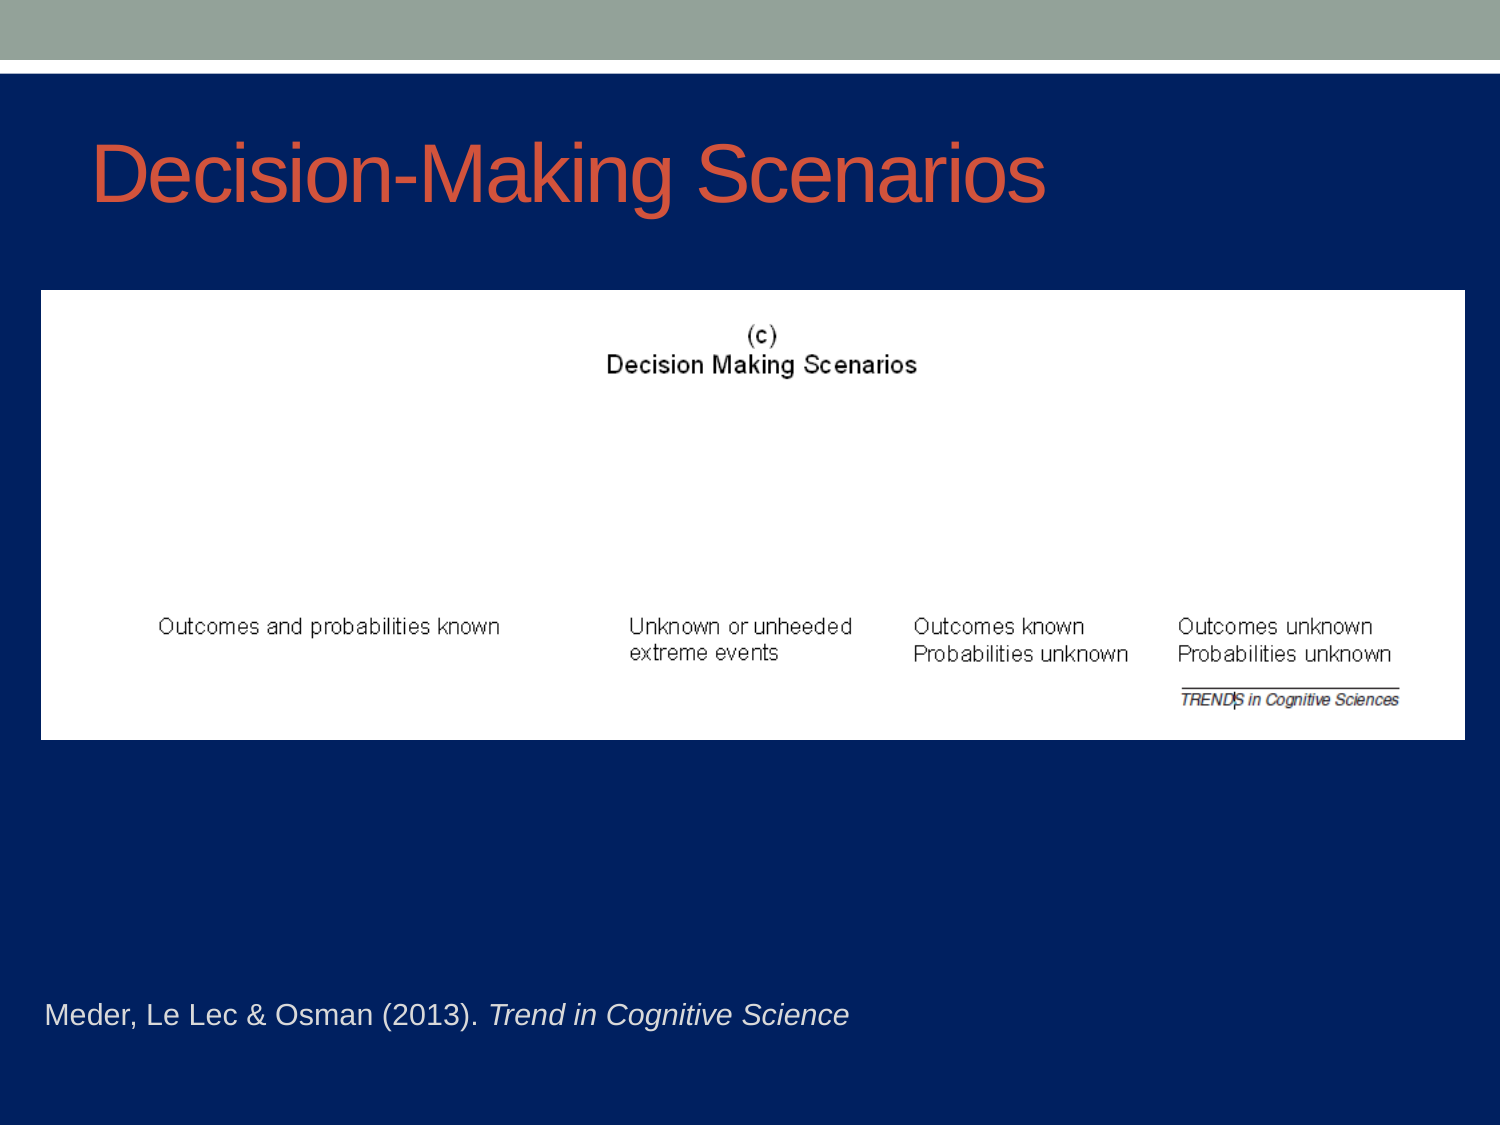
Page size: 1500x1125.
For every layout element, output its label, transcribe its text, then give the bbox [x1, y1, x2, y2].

list Meder, Le Lec & Osman (2013). Trend in Cognitive Science [29, 987, 939, 1041]
picture [41, 290, 1465, 740]
title Decision-Making Scenarios [75, 87, 1425, 250]
